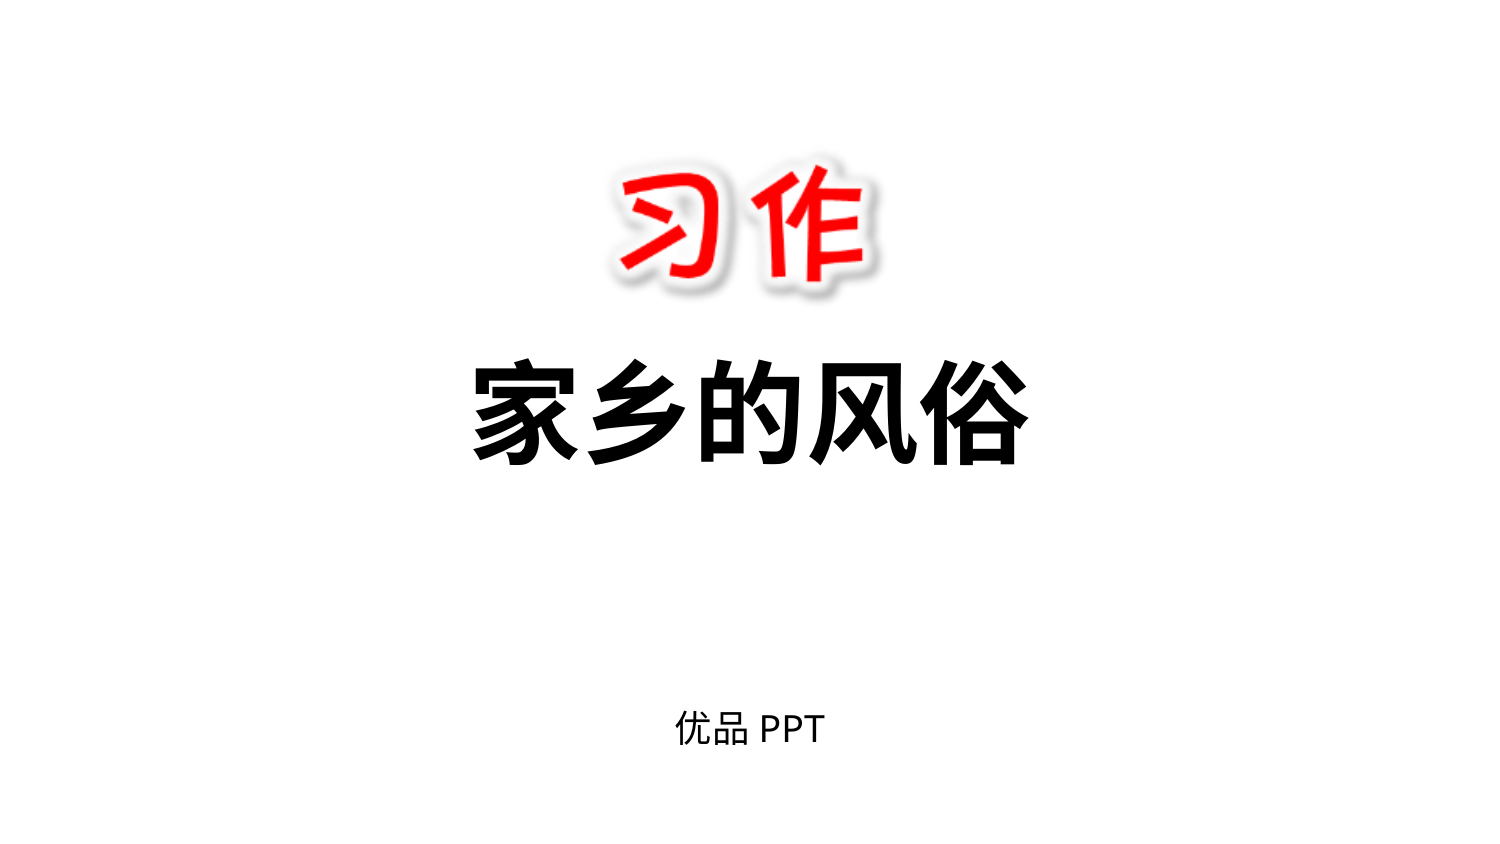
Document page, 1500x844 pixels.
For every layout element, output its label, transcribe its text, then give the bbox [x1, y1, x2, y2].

picture [584, 126, 914, 332]
text_box 家乡的风俗 [0, 335, 1500, 486]
text_box 优品PPT [0, 693, 1500, 758]
